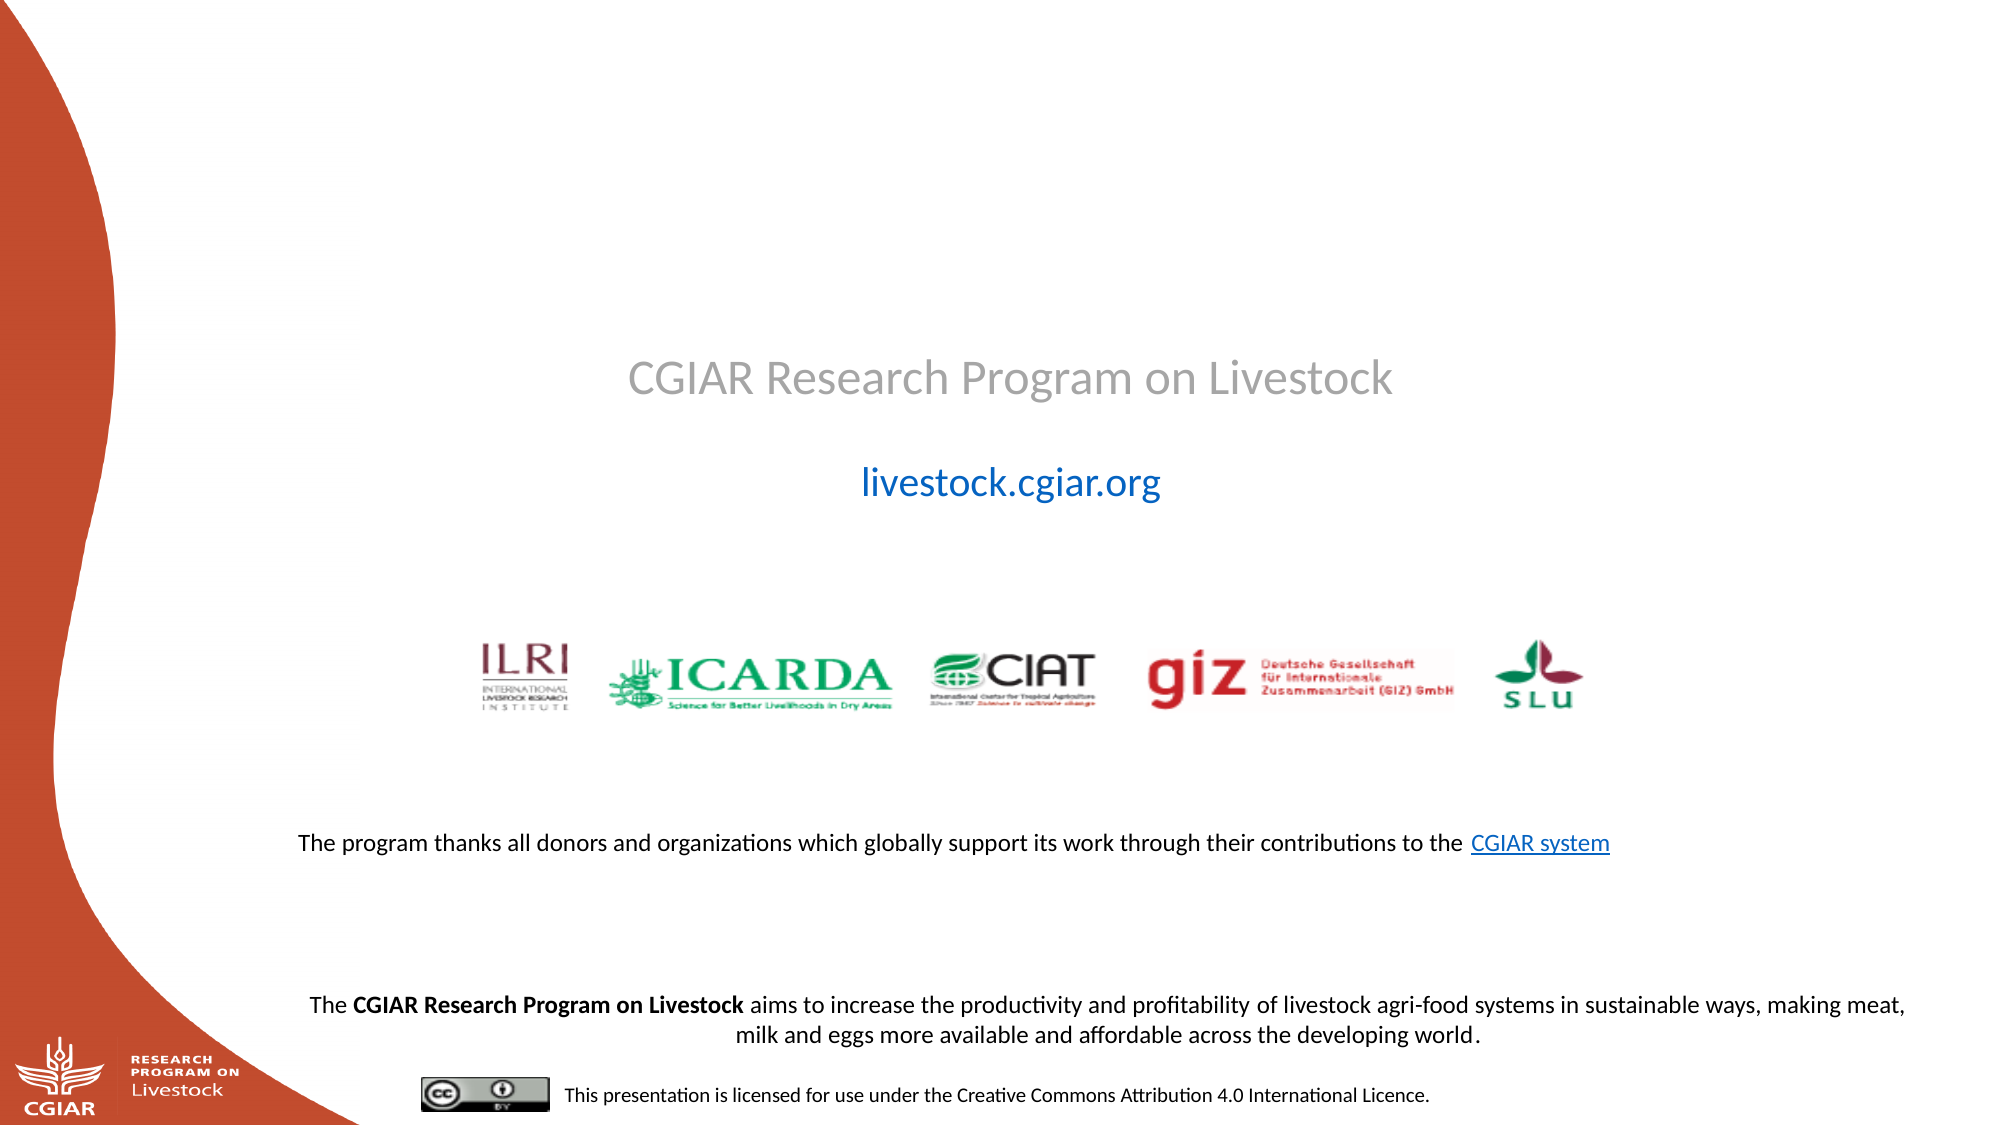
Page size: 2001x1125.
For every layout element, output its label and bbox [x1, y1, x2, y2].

picture [421, 1077, 550, 1112]
picture [450, 626, 1629, 731]
picture [0, 0, 360, 1125]
